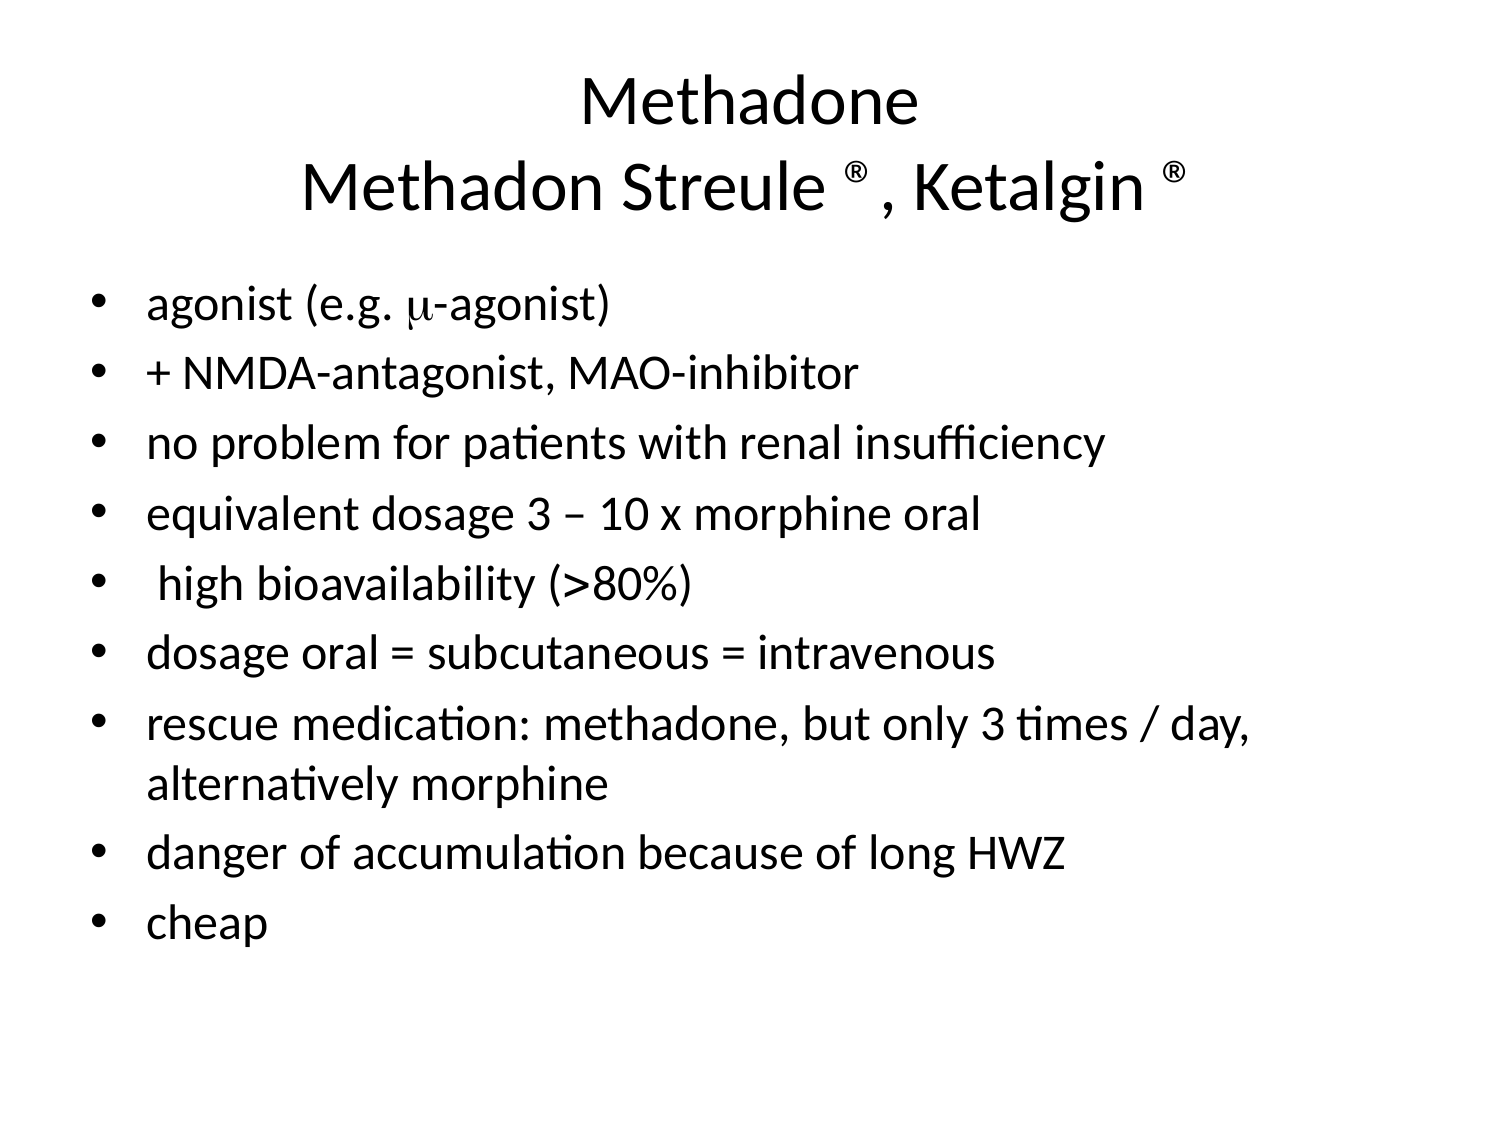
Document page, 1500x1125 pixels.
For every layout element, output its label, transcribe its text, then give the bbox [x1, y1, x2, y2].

list agonist (e.g. -agonist) + NMDA-antagonist, MAO-inhibitor no problem for patients with renal insufficiency equivalent dosage 3 – 10 x morphine oral high bioavailability (80%) dosage oral = subcutaneous = intravenous rescue medication: methadone, but only 3 times / day, alternatively morphine danger of accumulation because of long HWZ cheap [75, 262, 1425, 1005]
title Methadone Methadon Streule ®, Ketalgin ® [75, 45, 1425, 233]
